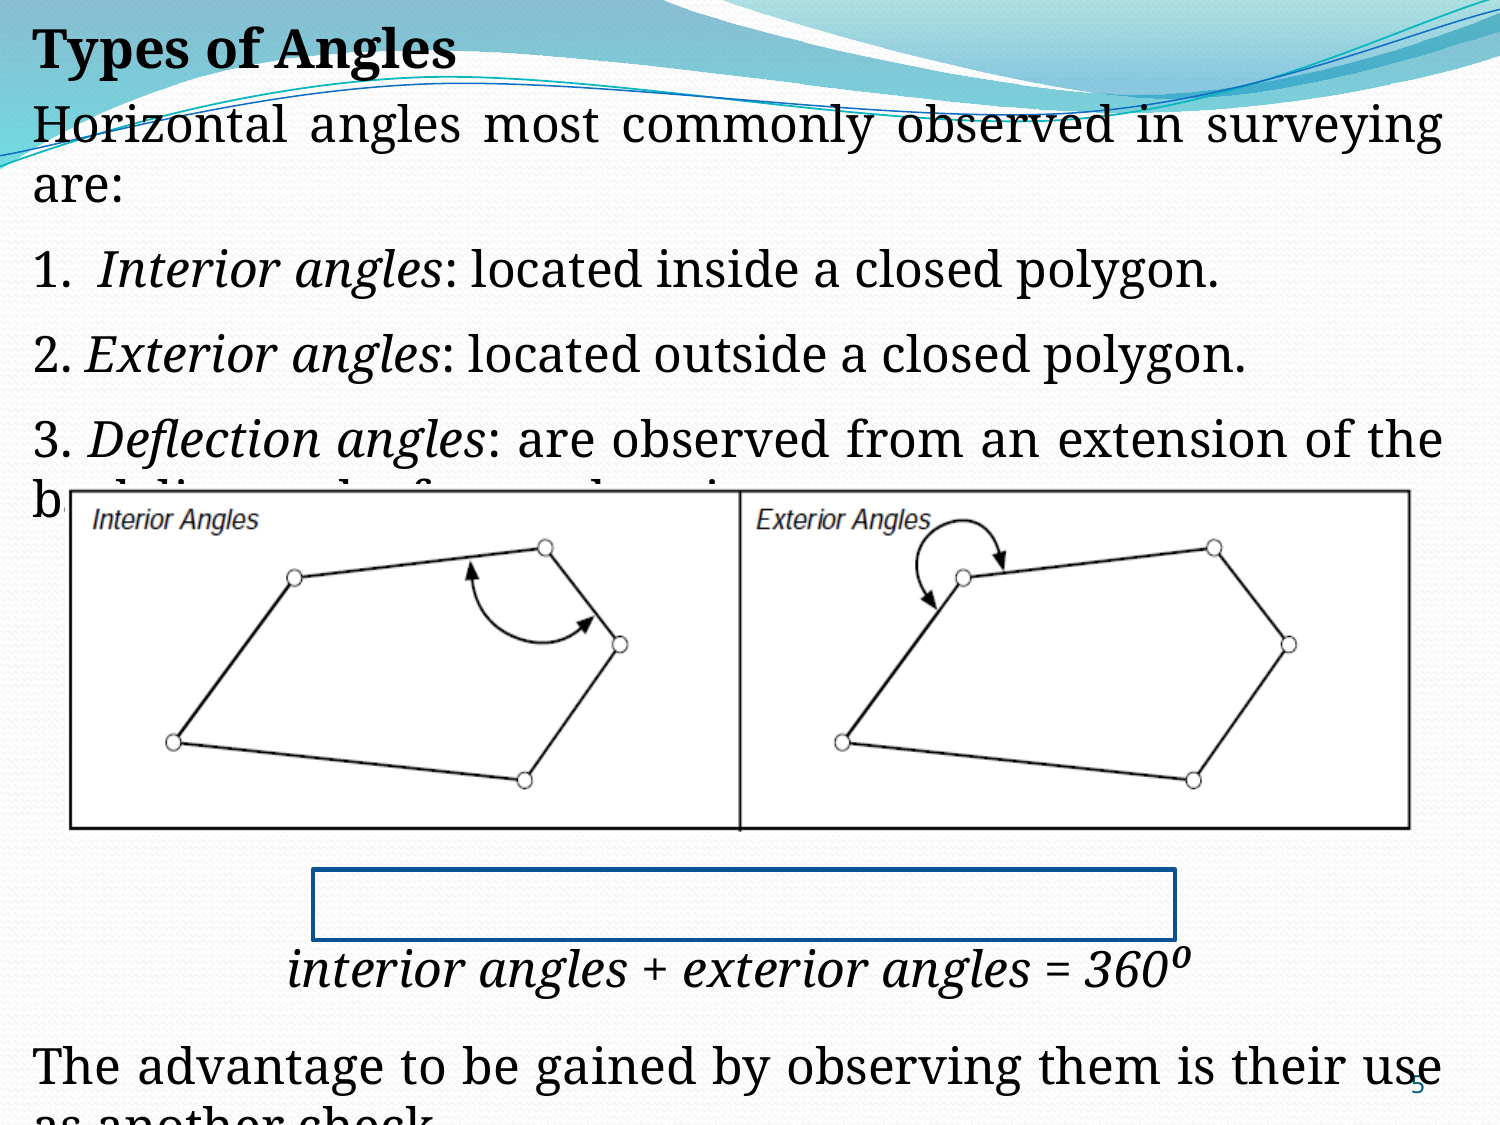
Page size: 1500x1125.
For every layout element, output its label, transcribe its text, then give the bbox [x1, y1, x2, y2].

text_box Types of Angles Horizontal angles most commonly observed in surveying are: 1. Interior angles: located inside a closed polygon. 2. Exterior angles: located outside a closed polygon. 3. Deflection angles: are observed from an extension of the back line to the forward station. interior angles + exterior angles = 360⁰ The advantage to be gained by observing them is their use as another check. [17, 7, 1459, 1125]
text_box [311, 867, 1177, 942]
picture [64, 483, 1412, 835]
